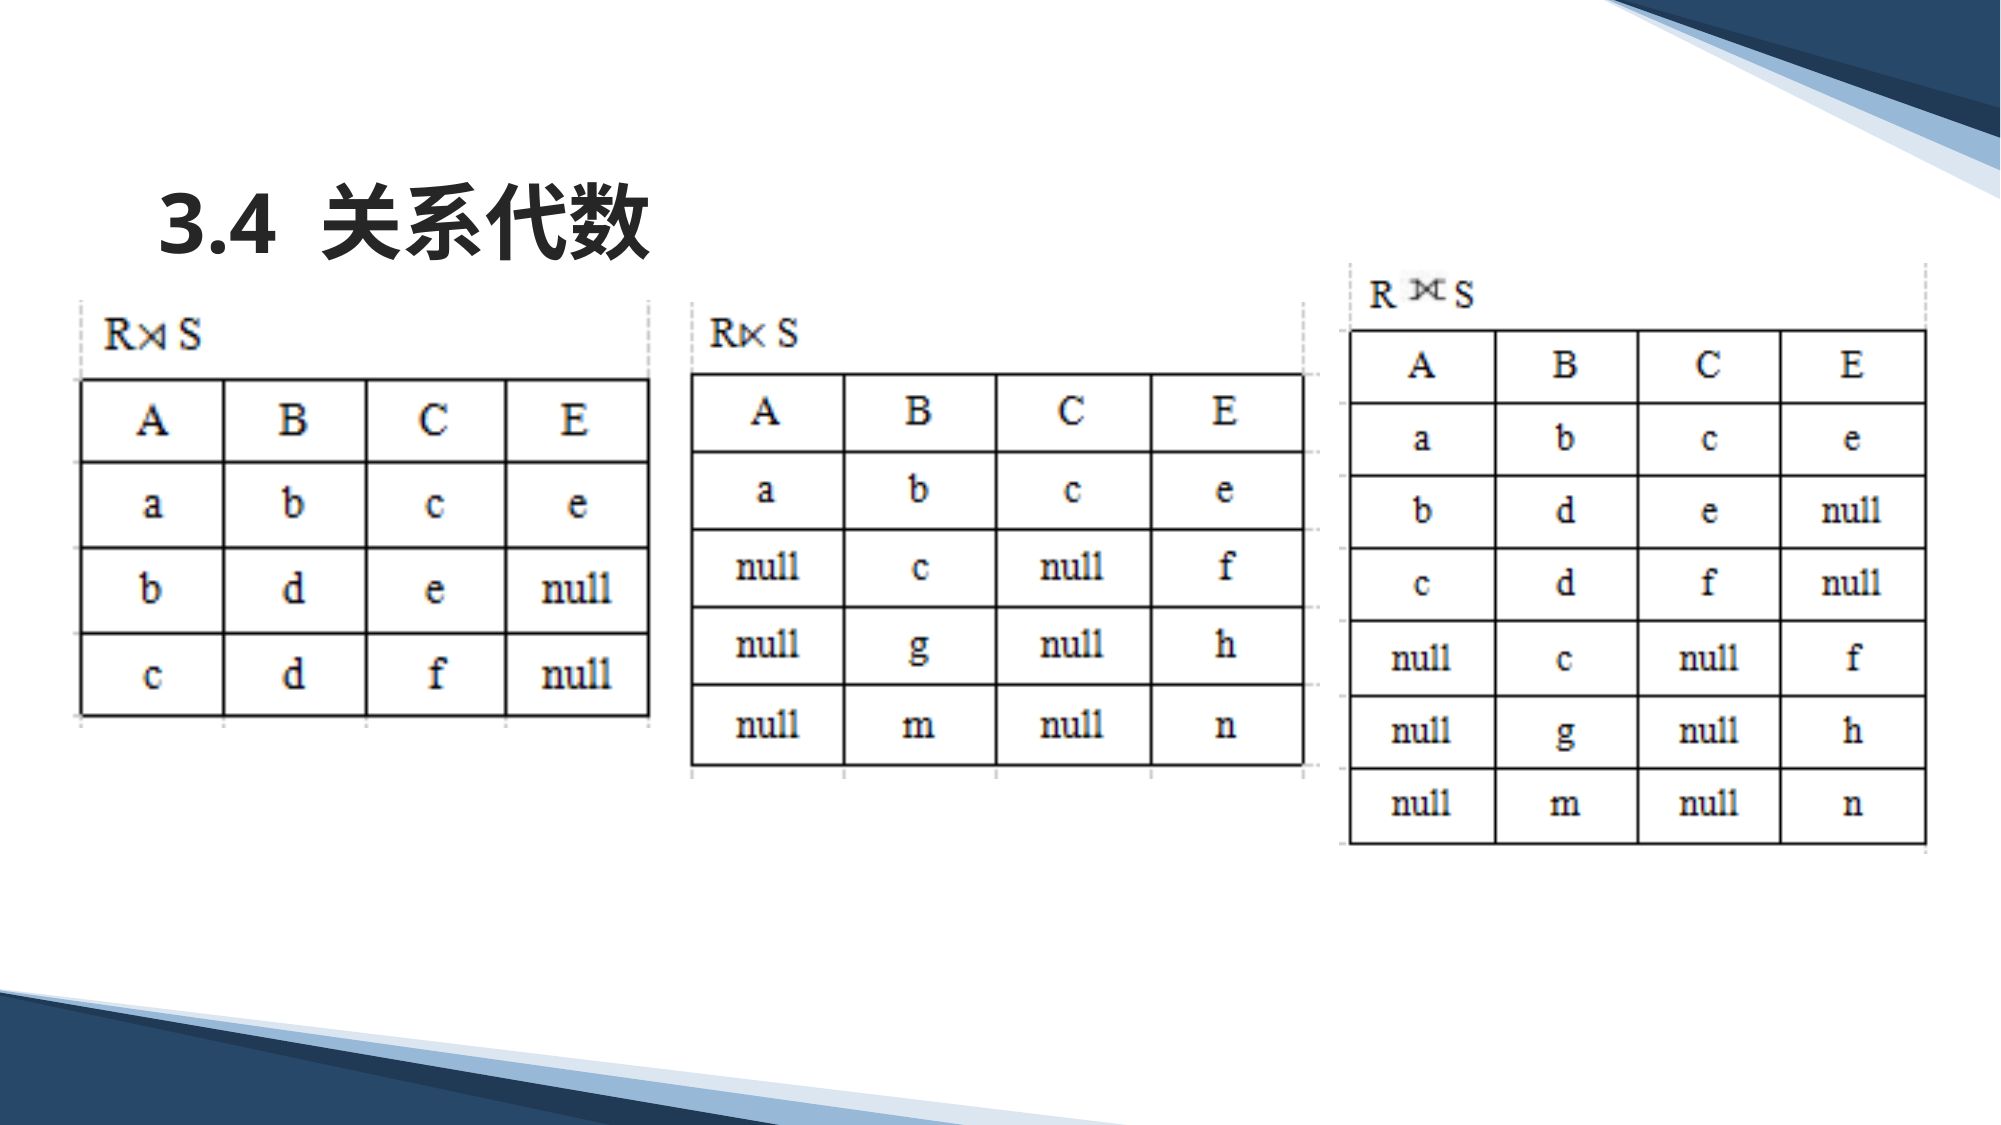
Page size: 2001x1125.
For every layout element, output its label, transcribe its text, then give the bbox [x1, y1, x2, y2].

picture [680, 302, 1320, 779]
picture [71, 300, 667, 728]
title 3.4 关系代数 [143, 54, 1857, 280]
picture [1339, 263, 1944, 854]
